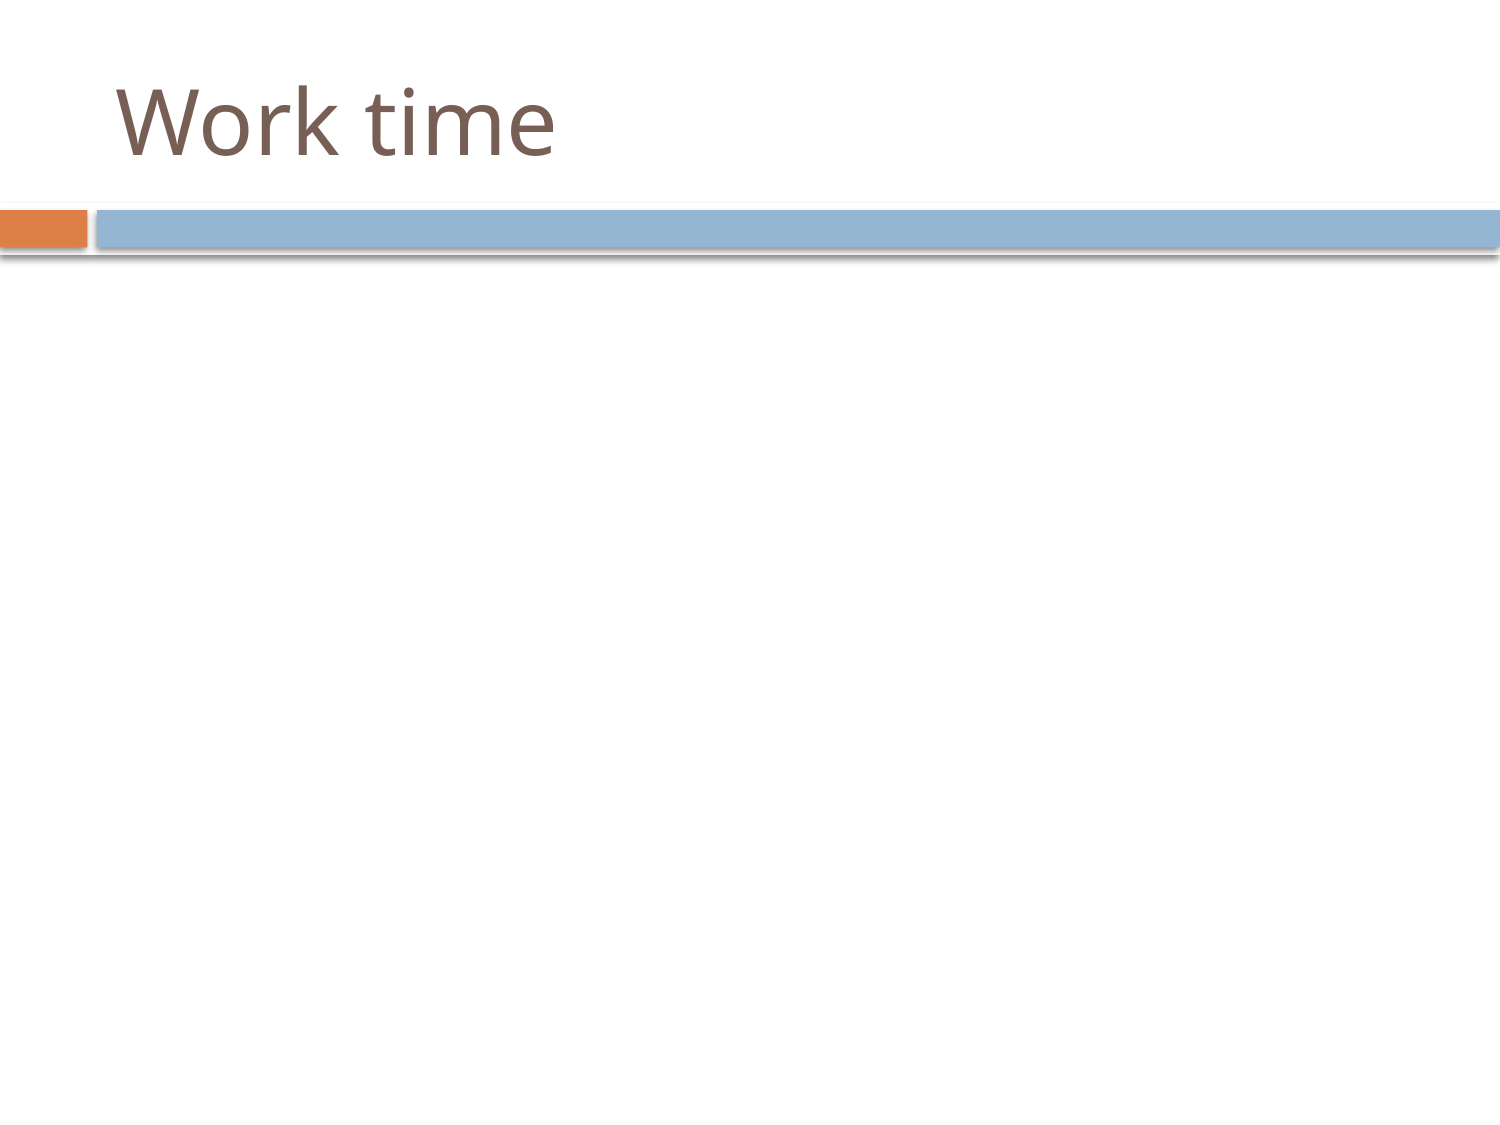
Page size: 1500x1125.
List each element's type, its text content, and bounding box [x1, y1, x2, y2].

title Work time [100, 37, 1438, 200]
